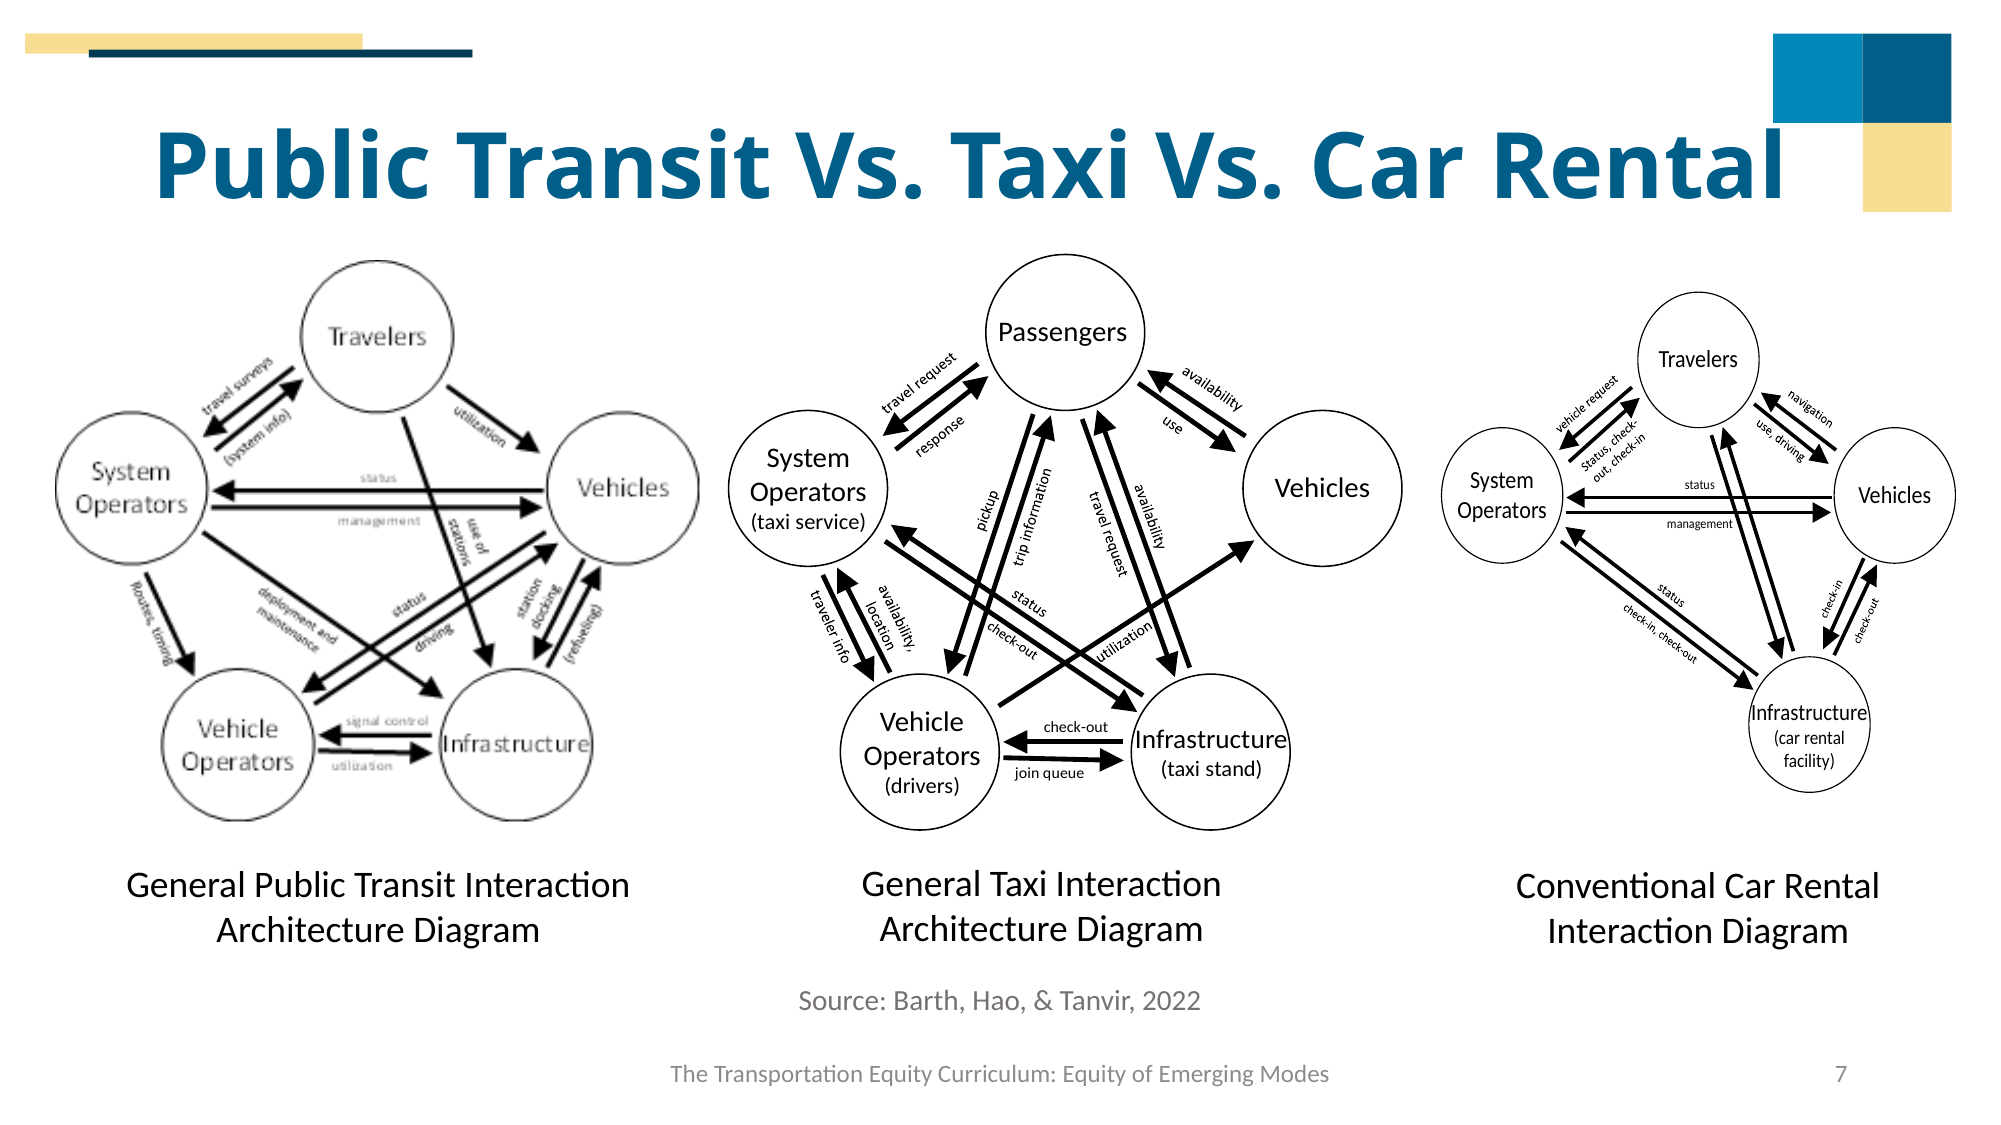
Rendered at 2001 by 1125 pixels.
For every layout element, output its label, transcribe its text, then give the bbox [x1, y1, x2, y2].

text_box Source: Barth, Hao, & Tanvir, 2022 [775, 973, 1225, 1024]
picture [727, 253, 1403, 831]
title Public Transit Vs. Taxi Vs. Car Rental [137, 59, 1863, 278]
picture [55, 260, 702, 824]
text_box Conventional Car Rental Interaction Diagram [1478, 853, 1919, 959]
slide_number 7 [1412, 1042, 1863, 1103]
footer The Transportation Equity Curriculum: Equity of Emerging Modes [642, 1042, 1359, 1103]
text_box General Taxi Interaction Architecture Diagram [789, 851, 1295, 957]
text_box General Public Transit Interaction Architecture Diagram [75, 852, 682, 958]
picture [1440, 291, 1956, 793]
